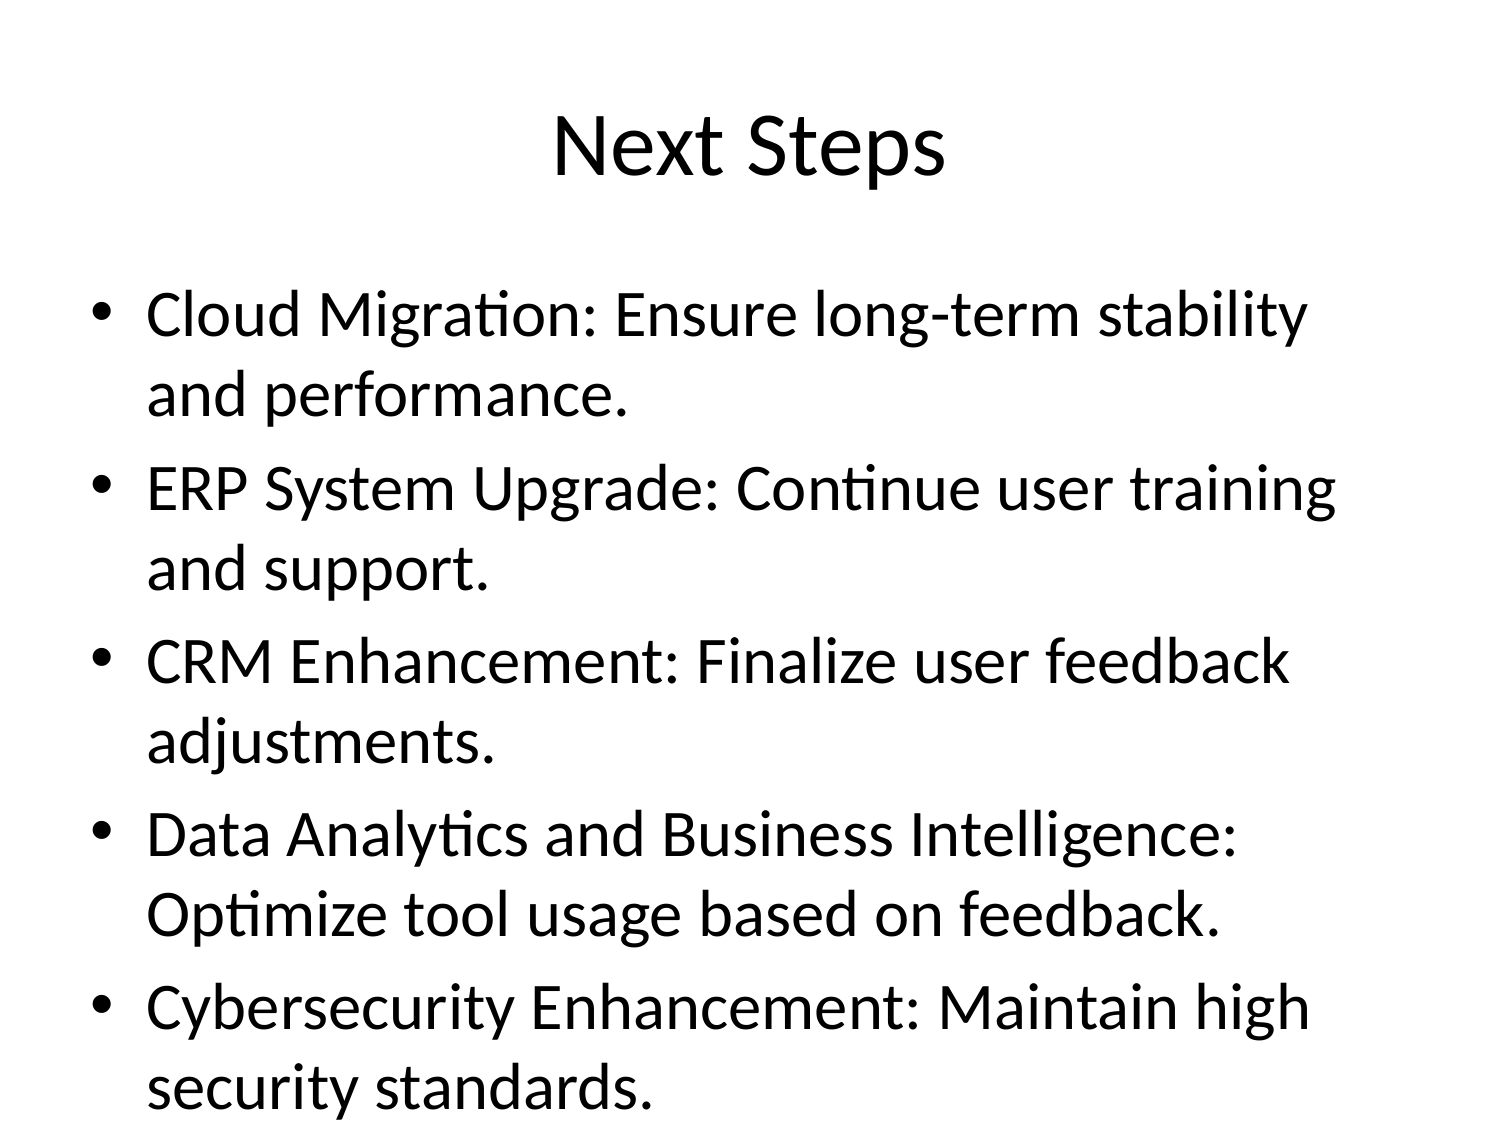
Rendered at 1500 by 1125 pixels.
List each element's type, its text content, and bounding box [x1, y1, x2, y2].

title Next Steps [75, 45, 1425, 233]
list Cloud Migration: Ensure long-term stability and performance. ERP System Upgrade: Continue user training and support. CRM Enhancement: Finalize user feedback adjustments. Data Analytics and Business Intelligence: Optimize tool usage based on feedback. Cybersecurity Enhancement: Maintain high security standards. Digital Workplace Transformation: Foster adoption of new tools. [75, 262, 1425, 1005]
